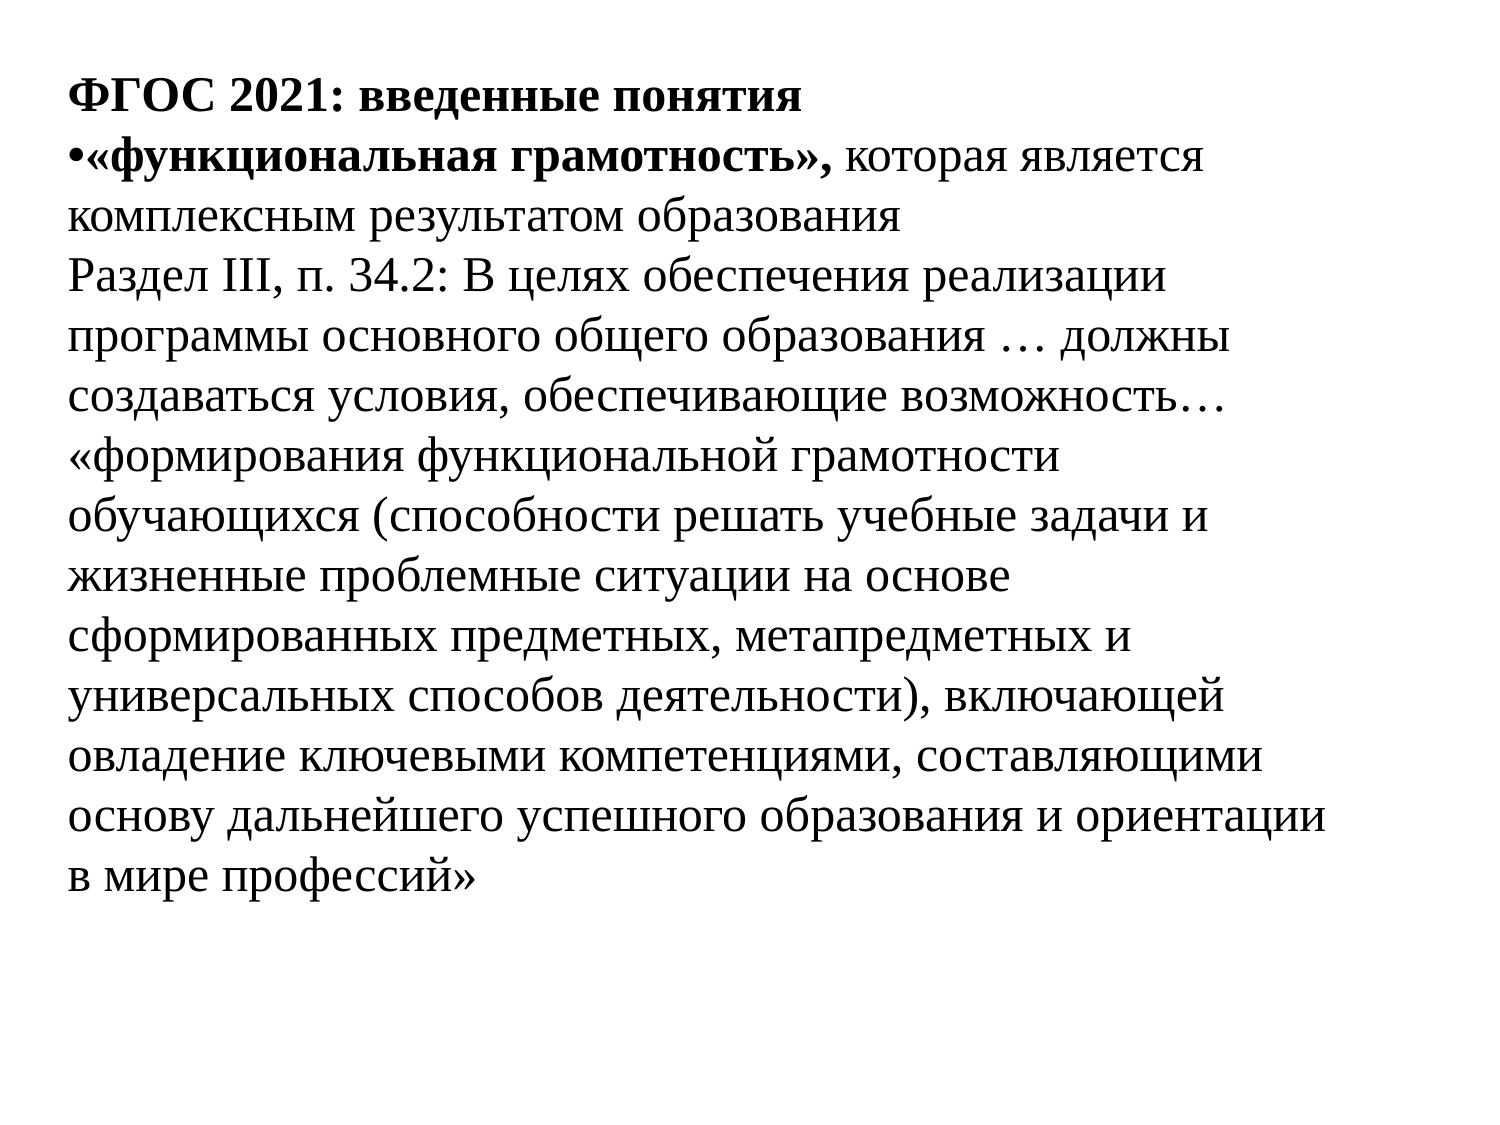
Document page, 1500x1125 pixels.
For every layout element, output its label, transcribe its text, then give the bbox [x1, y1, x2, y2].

text_box ФГОС 2021: введенные понятия •«функциональная грамотность», которая является комплексным результатом образования Раздел III, п. 34.2: В целях обеспечения реализации программы основного общего образования … должны создаваться условия, обеспечивающие возможность… «формирования функциональной грамотности обучающихся (способности решать учебные задачи и жизненные проблемные ситуации на основе сформированных предметных, метапредметных и универсальных способов деятельности), включающей овладение ключевыми компетенциями, составляющими основу дальнейшего успешного образования и ориентации в мире профессий» [53, 54, 1365, 910]
